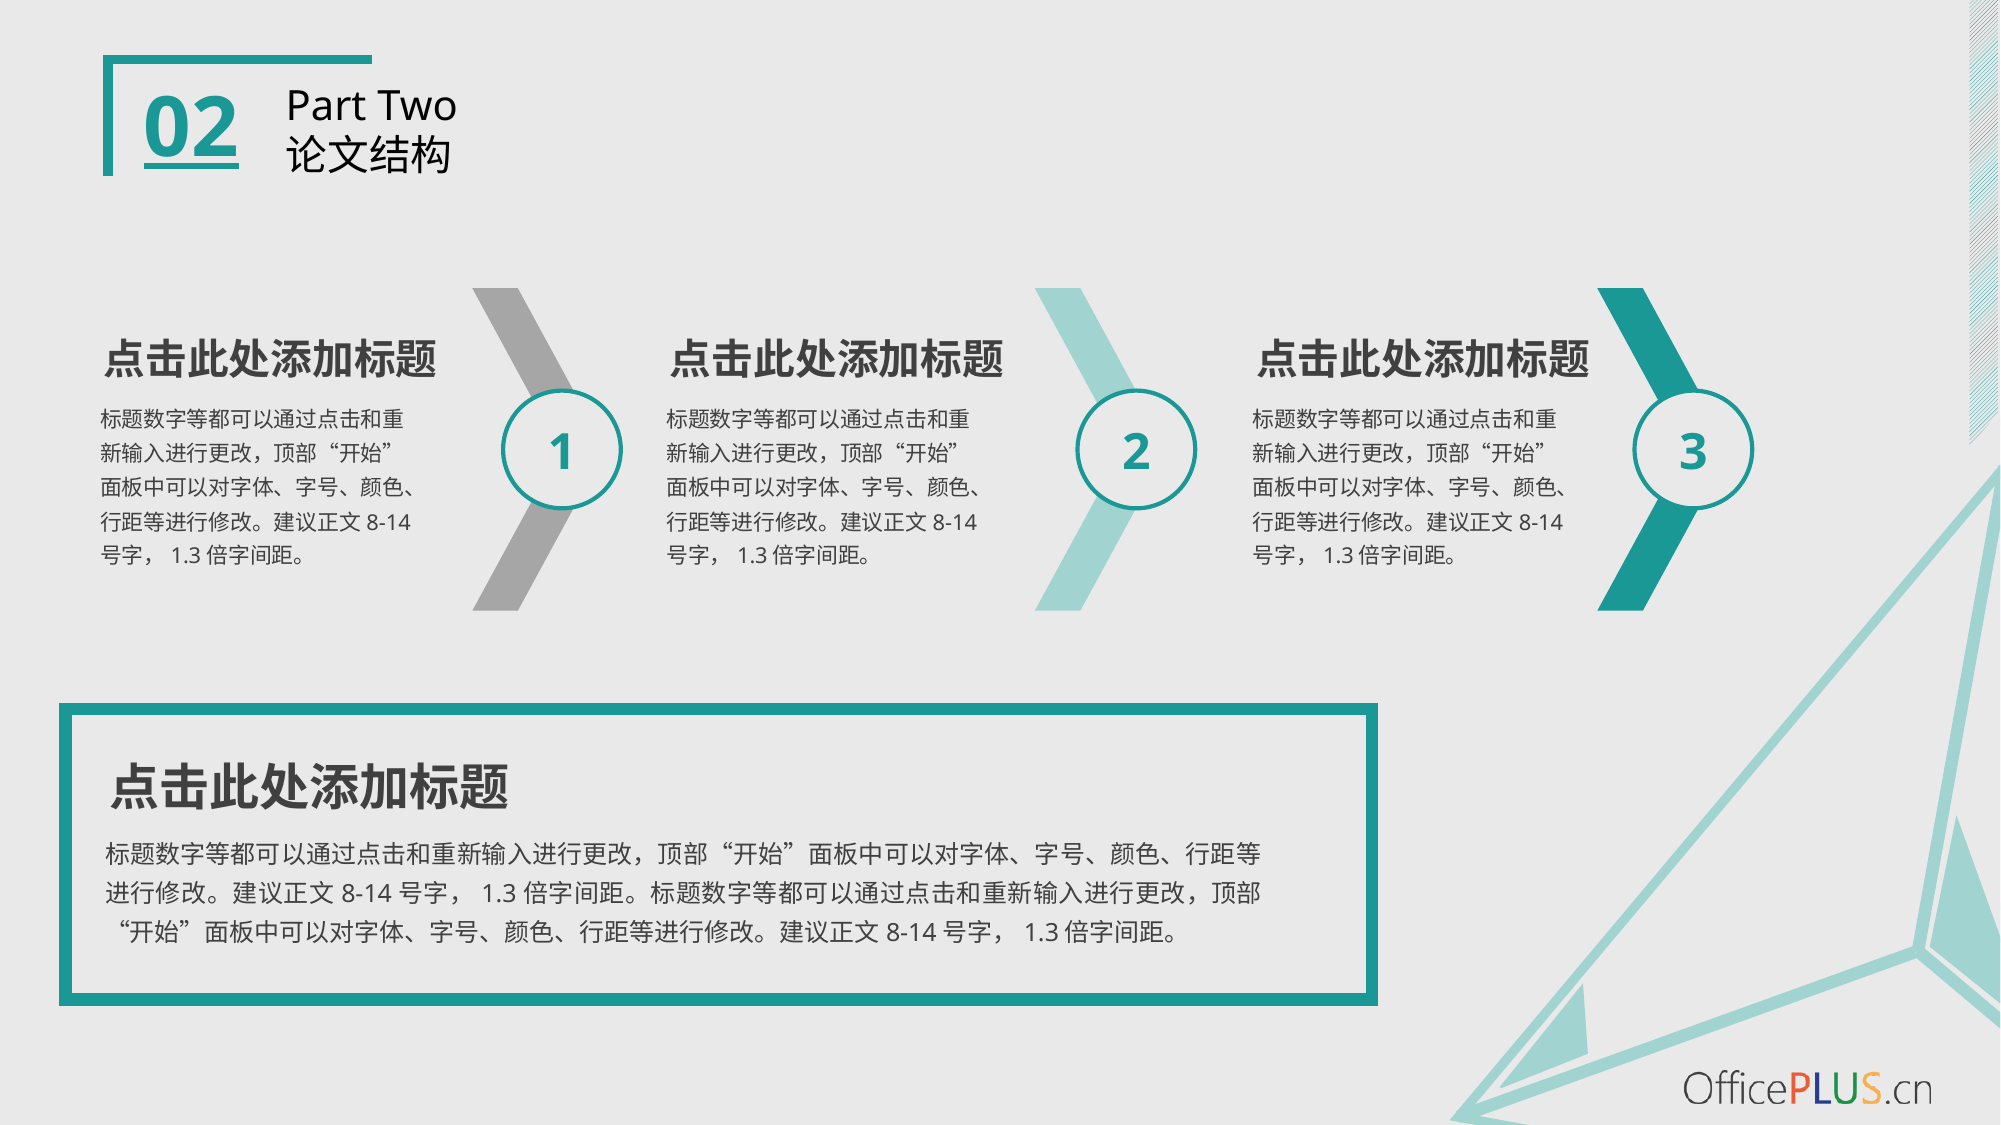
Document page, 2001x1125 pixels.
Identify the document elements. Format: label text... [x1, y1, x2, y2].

text_box [1597, 498, 1699, 611]
text_box 标题数字等都可以通过点击和重新输入进行更改，顶部“开始”面板中可以对字体、字号、颜色、行距等进行修改。建议正文8-14号字，1.3倍字间距。 [1237, 390, 1591, 576]
text_box 点击此处添加标题 [655, 325, 1019, 390]
text_box Part Two 论文结构 [270, 71, 631, 186]
text_box [1034, 288, 1136, 404]
text_box 标题数字等都可以通过点击和重新输入进行更改，顶部“开始”面板中可以对字体、字号、颜色、行距等进行修改。建议正文8-14号字，1.3倍字间距。 [85, 390, 438, 576]
text_box 点击此处添加标题 [1241, 325, 1605, 390]
text_box 1 [503, 390, 621, 509]
text_box [472, 288, 574, 398]
text_box 02 [128, 66, 271, 181]
picture [1684, 1070, 1931, 1104]
text_box [1597, 288, 1699, 401]
text_box [65, 708, 1373, 1001]
text_box 点击此处添加标题 [88, 325, 453, 390]
text_box [472, 501, 574, 611]
text_box 标题数字等都可以通过点击和重新输入进行更改，顶部“开始”面板中可以对字体、字号、颜色、行距等进行修改。建议正文8-14号字，1.3倍字间距。 [651, 390, 1005, 576]
text_box 3 [1634, 390, 1753, 509]
text_box [1034, 495, 1136, 611]
text_box 2 [1077, 390, 1196, 509]
